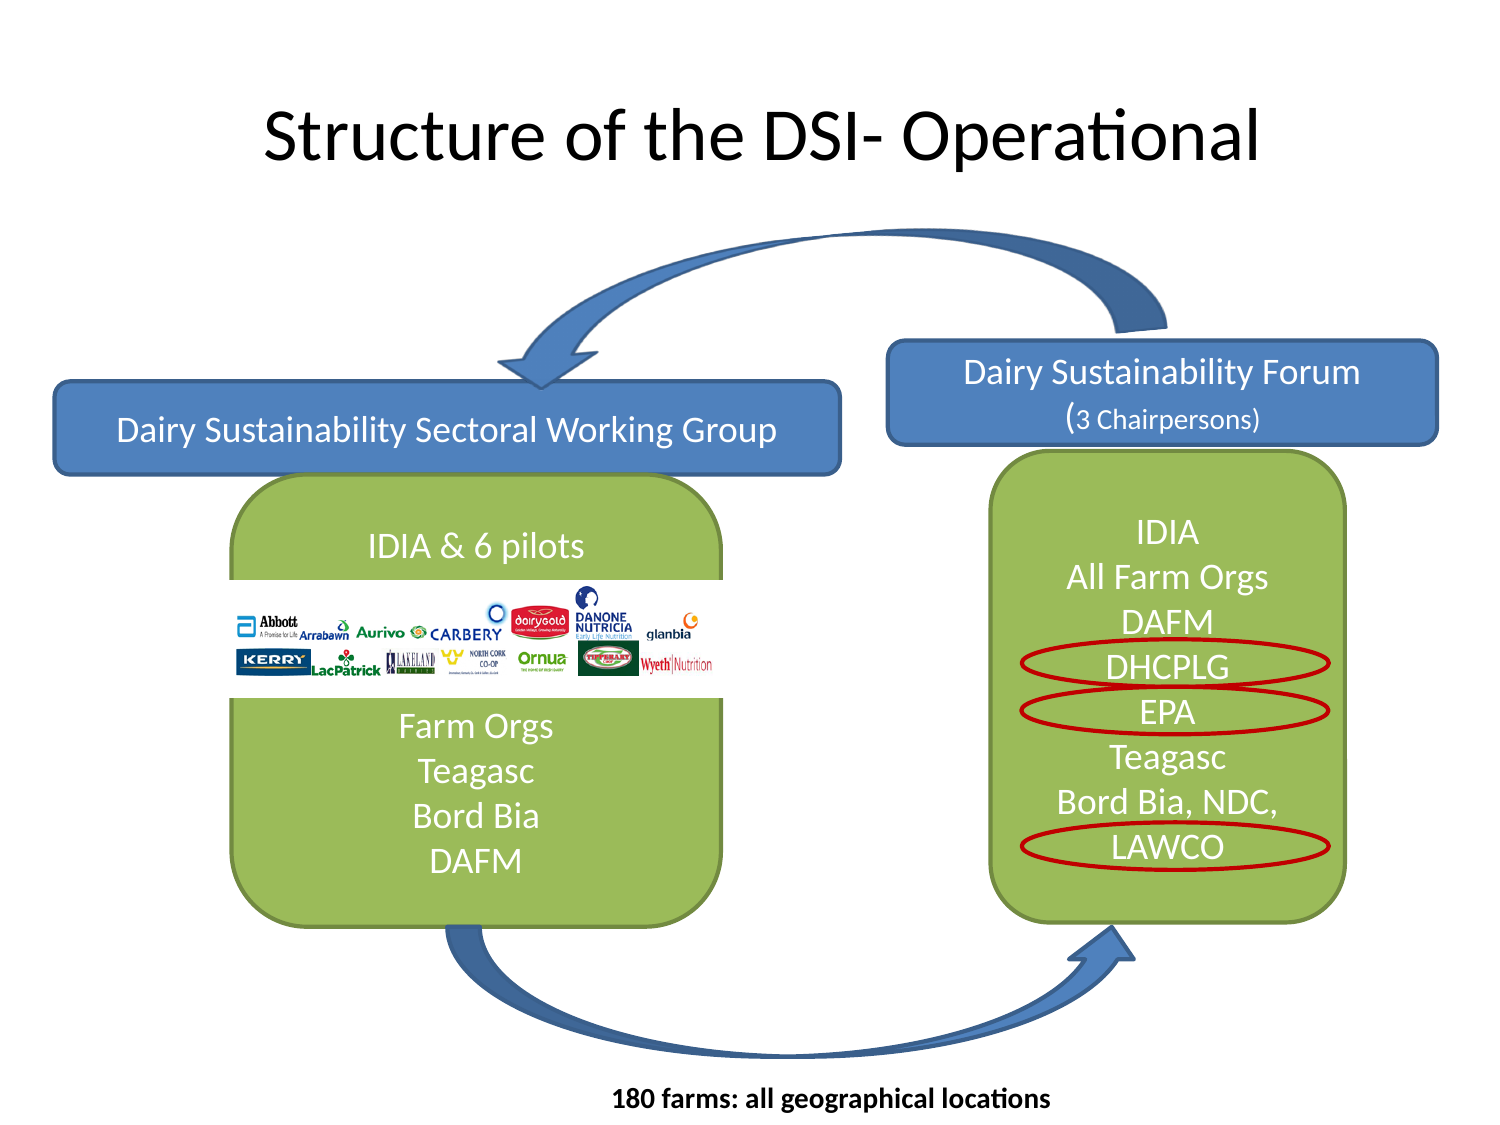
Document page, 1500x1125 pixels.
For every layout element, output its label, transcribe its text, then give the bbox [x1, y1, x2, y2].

text_box [445, 924, 1136, 1059]
picture [488, 203, 1167, 394]
text_box IDIA & 6 pilots Farm Orgs Teagasc Bord Bia DAFM [229, 472, 723, 578]
text_box [1019, 684, 1331, 737]
text_box Dairy Sustainability Sectoral Working Group [52, 379, 843, 477]
text_box Structure of the DSI- Operational [54, 78, 1472, 183]
text_box IDIA All Farm Orgs DAFM DHCPLG EPA Teagasc Bord Bia, NDC, LAWCO [988, 448, 1348, 925]
picture [223, 580, 730, 699]
text_box Dairy Sustainability Forum (3 Chairpersons) [885, 338, 1440, 447]
text_box [1019, 820, 1331, 872]
text_box [1019, 637, 1331, 687]
text_box 180 farms: all geographical locations [511, 1071, 1144, 1122]
text_box IDIA & 6 pilots Farm Orgs Teagasc Bord Bia DAFM [229, 707, 724, 929]
